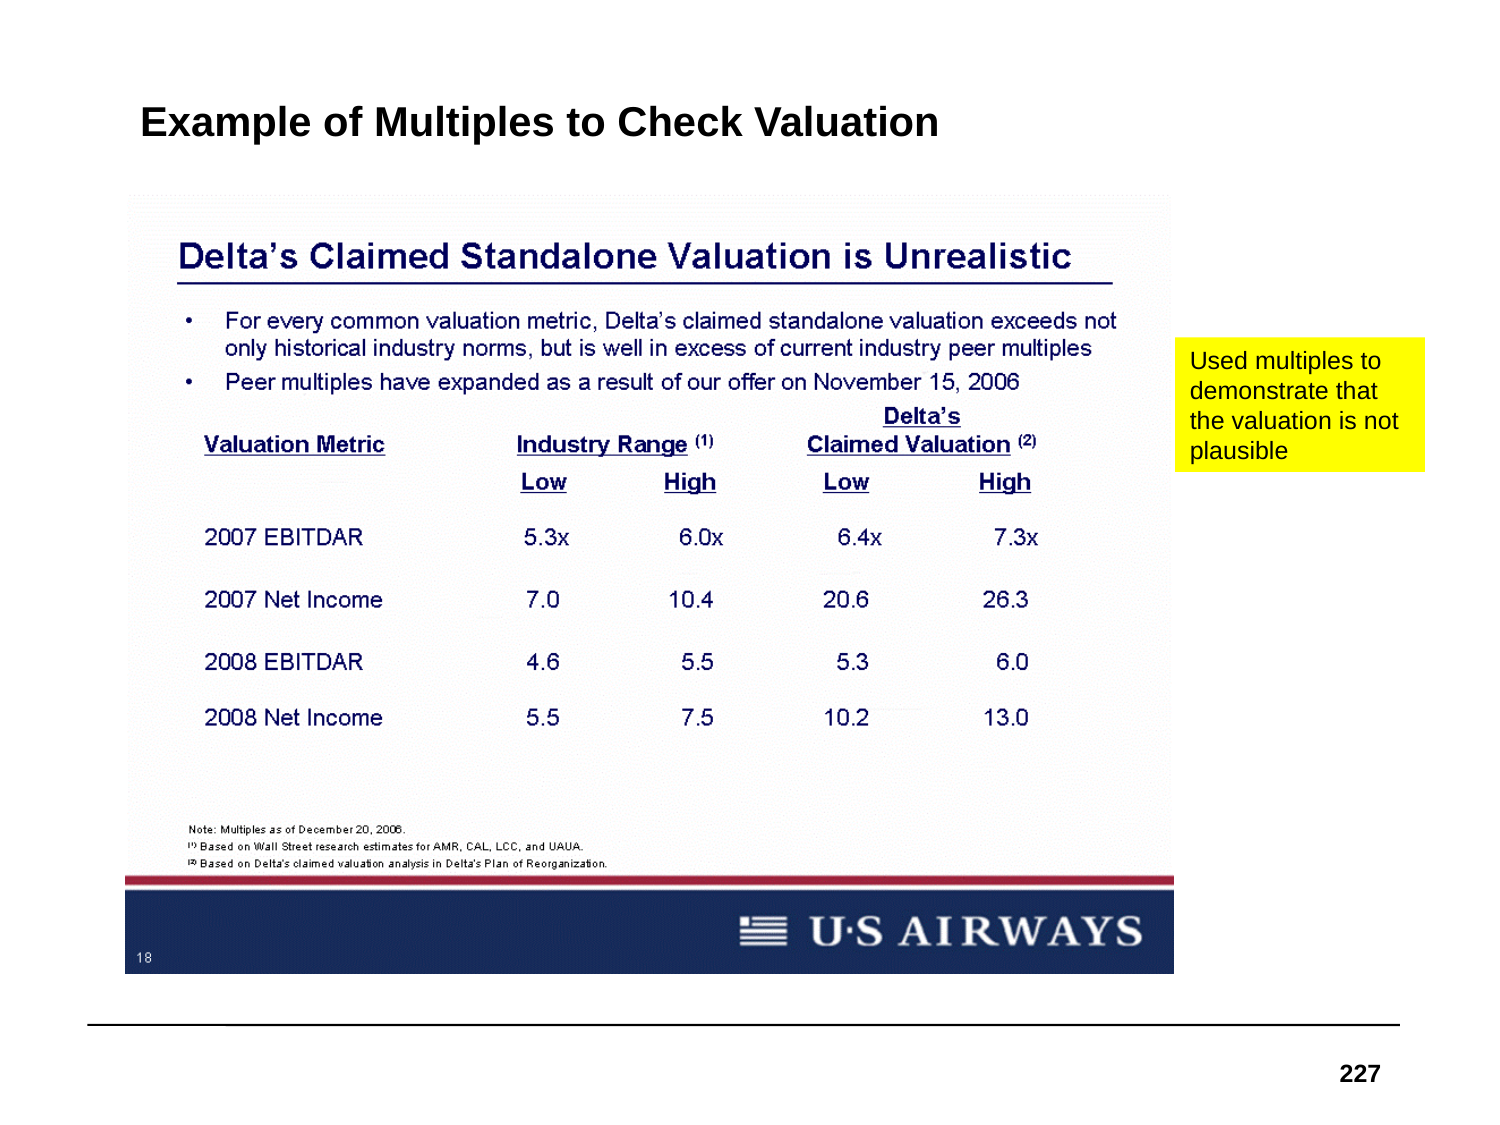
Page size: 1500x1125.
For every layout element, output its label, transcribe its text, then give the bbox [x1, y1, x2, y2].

picture [124, 187, 1174, 974]
text_box Used multiples to demonstrate that the valuation is not plausible [1177, 337, 1425, 472]
title Example of Multiples to Check Valuation [125, 87, 1375, 225]
